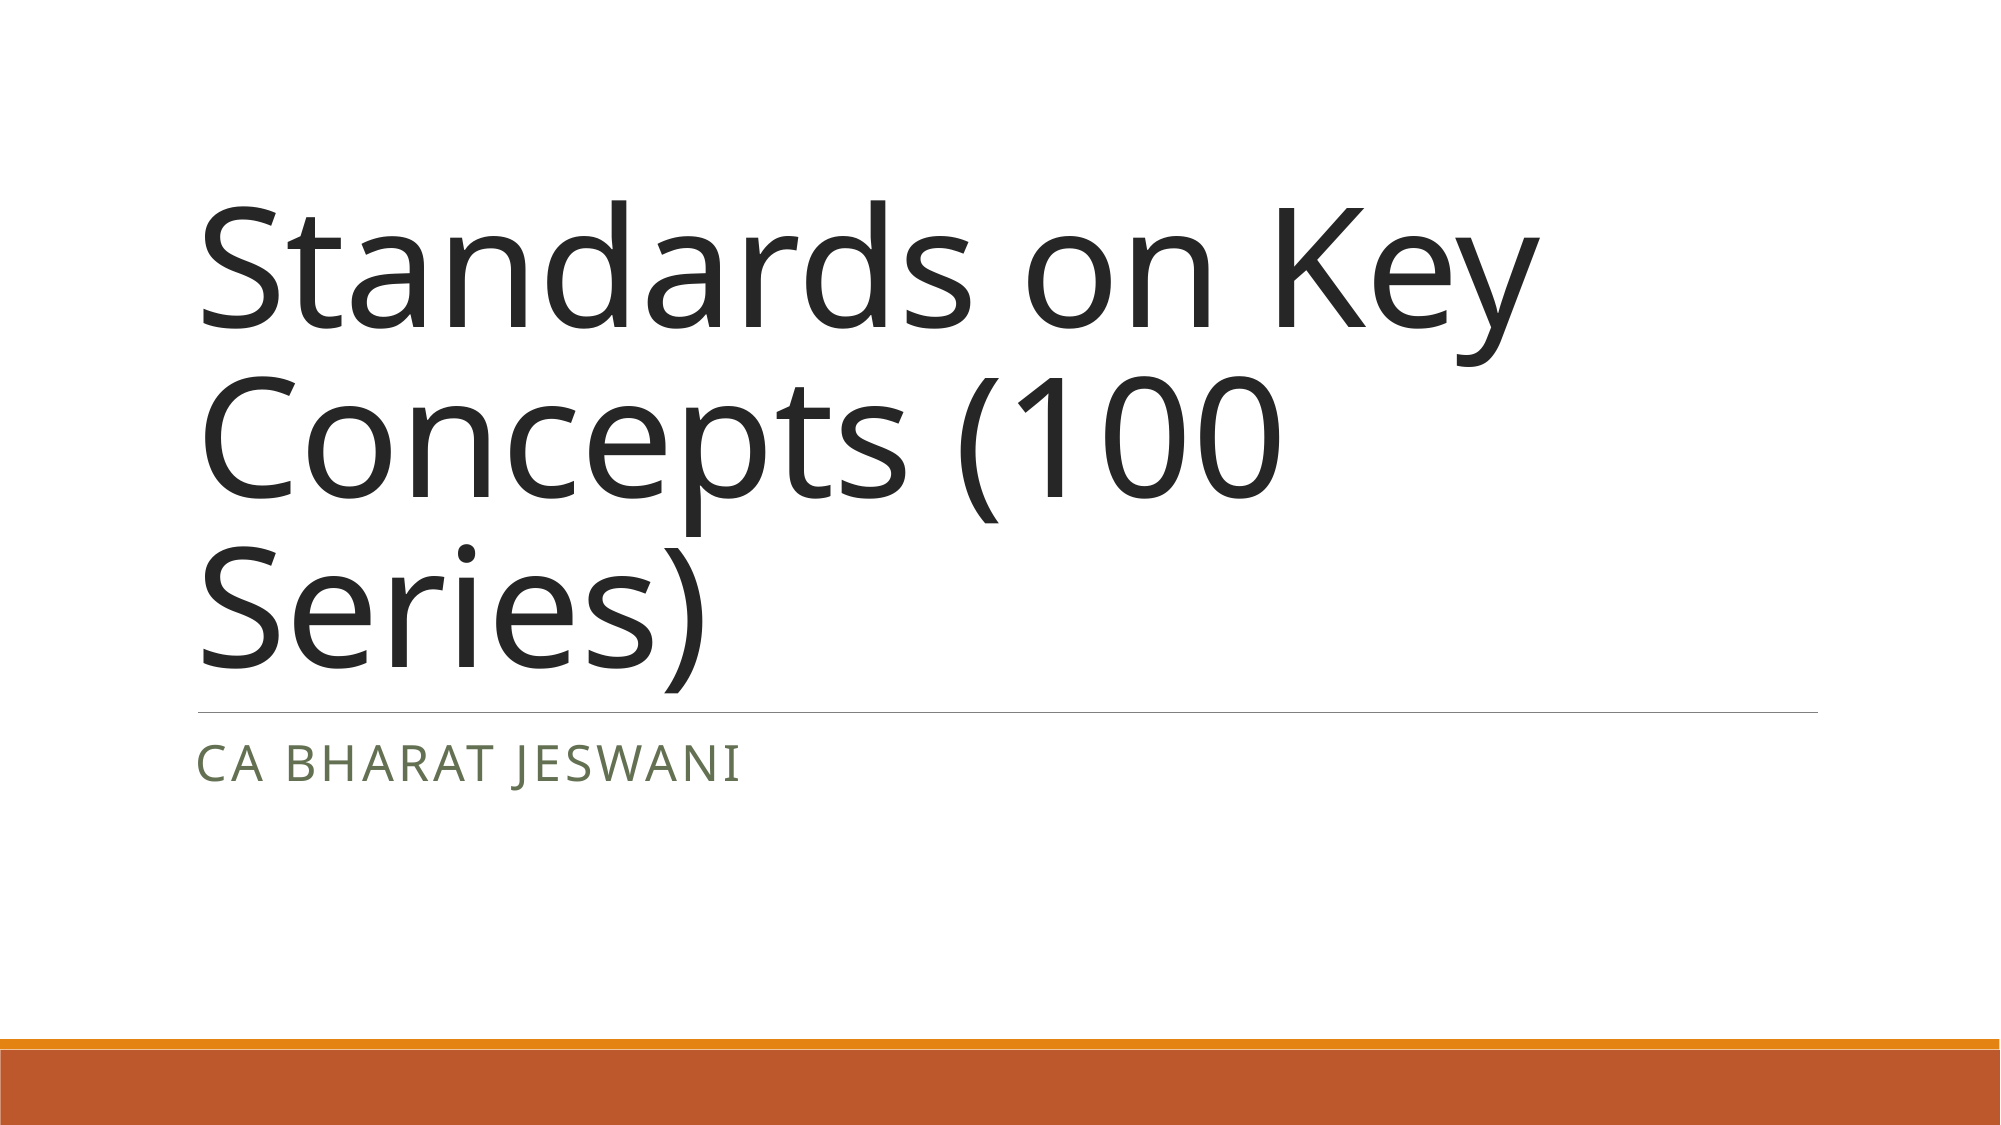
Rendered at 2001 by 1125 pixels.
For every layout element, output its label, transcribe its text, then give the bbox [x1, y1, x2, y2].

subtitle CA Bharat Jeswani [180, 730, 1831, 919]
title Standards on Key Concepts (100 Series) [180, 124, 1830, 710]
